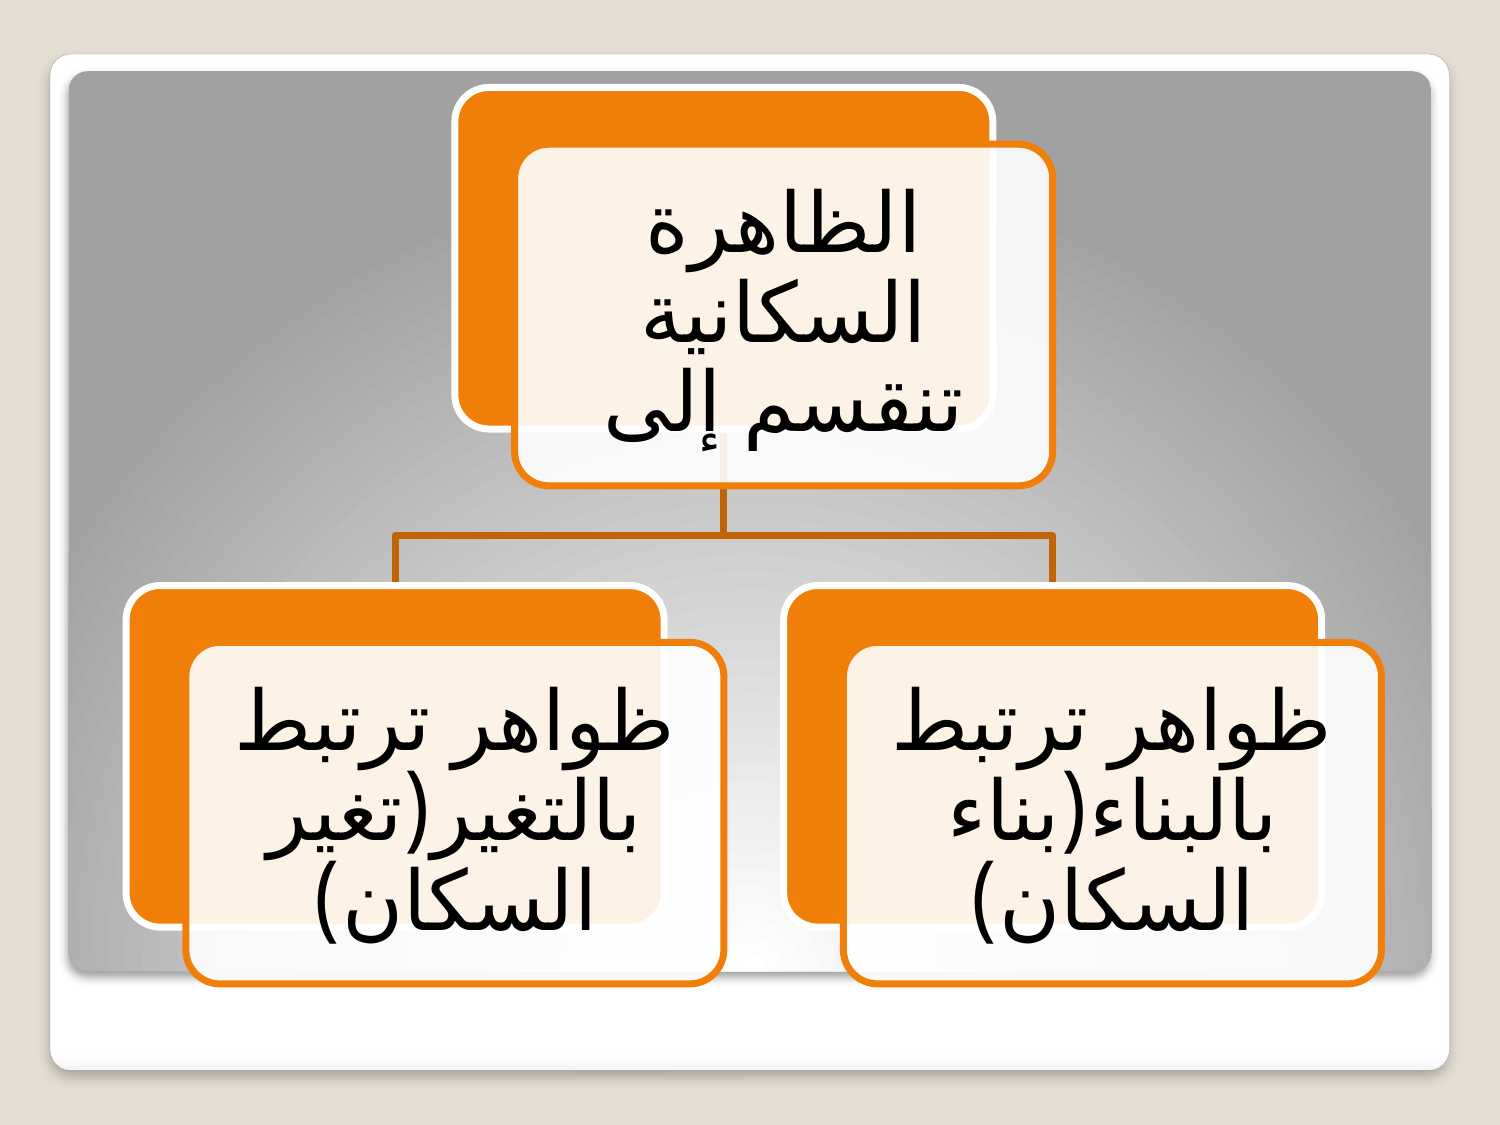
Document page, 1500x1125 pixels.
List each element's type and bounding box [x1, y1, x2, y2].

list [82, 86, 1426, 985]
